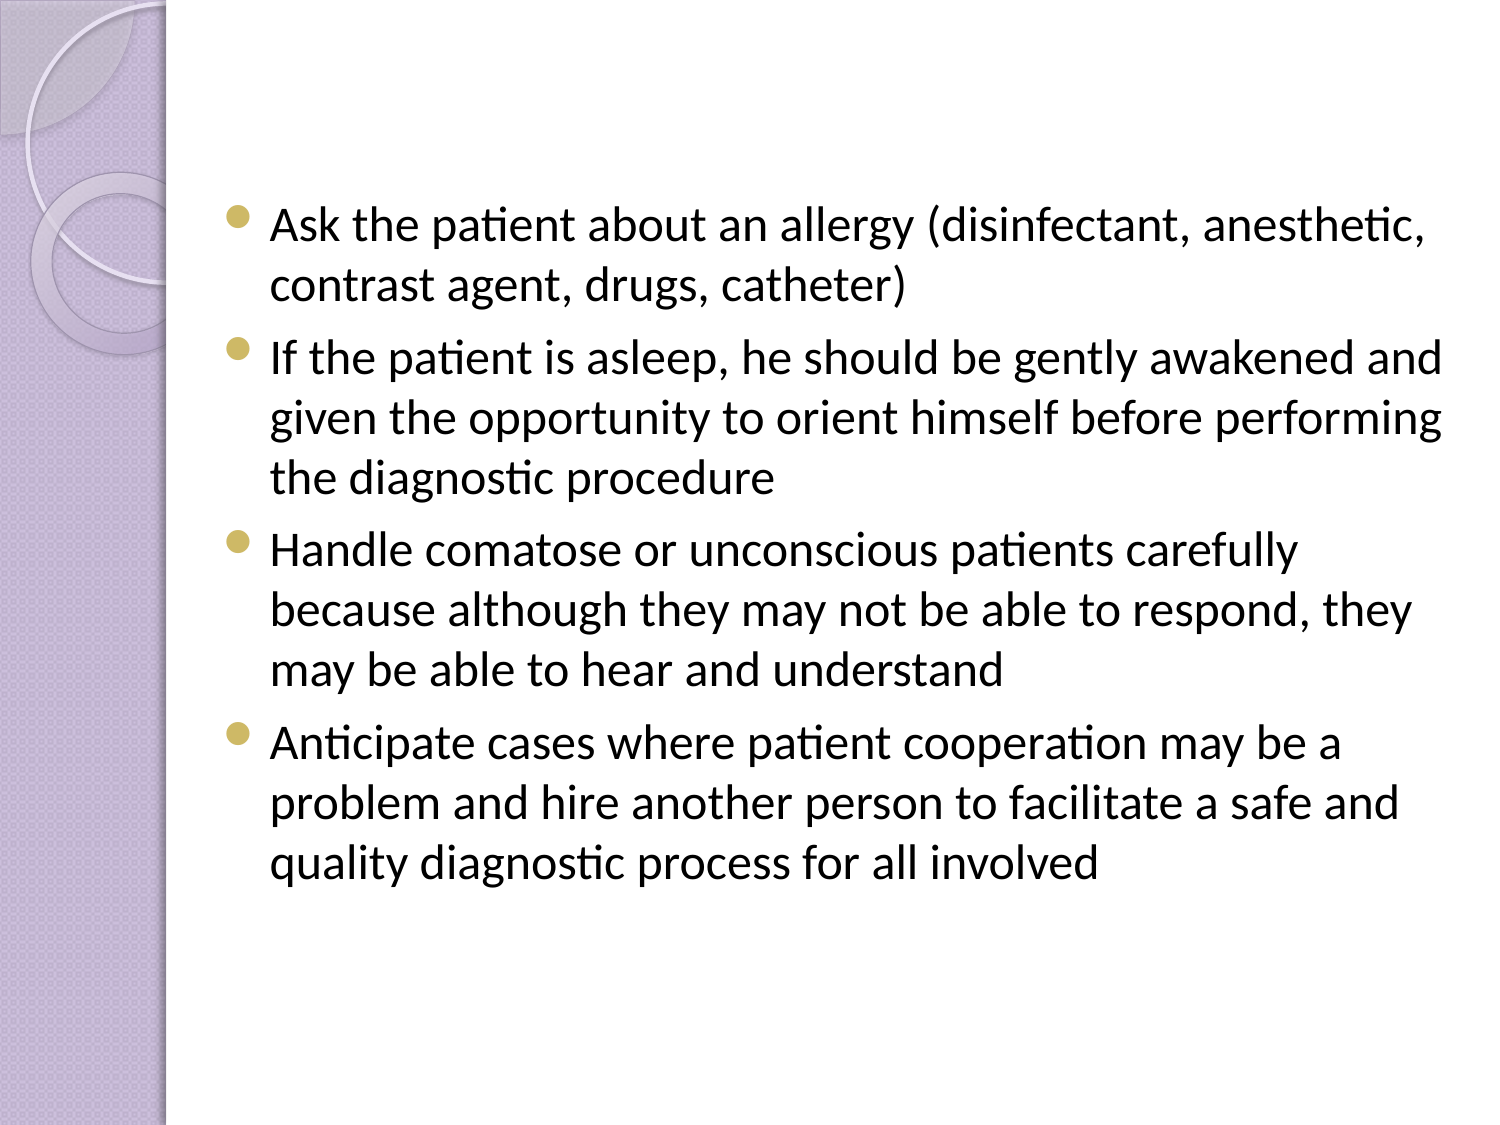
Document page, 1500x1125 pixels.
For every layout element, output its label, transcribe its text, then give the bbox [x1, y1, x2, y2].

list Ask the patient about an allergy (disinfectant, anesthetic, contrast agent, drugs, catheter) If the patient is asleep, he should be gently awakened and given the opportunity to orient himself before performing the diagnostic procedure Handle comatose or unconscious patients carefully because although they may not be able to respond, they may be able to hear and understand Anticipate cases where patient cooperation may be a problem and hire another person to facilitate a safe and quality diagnostic process for all involved [194, 184, 1466, 1090]
